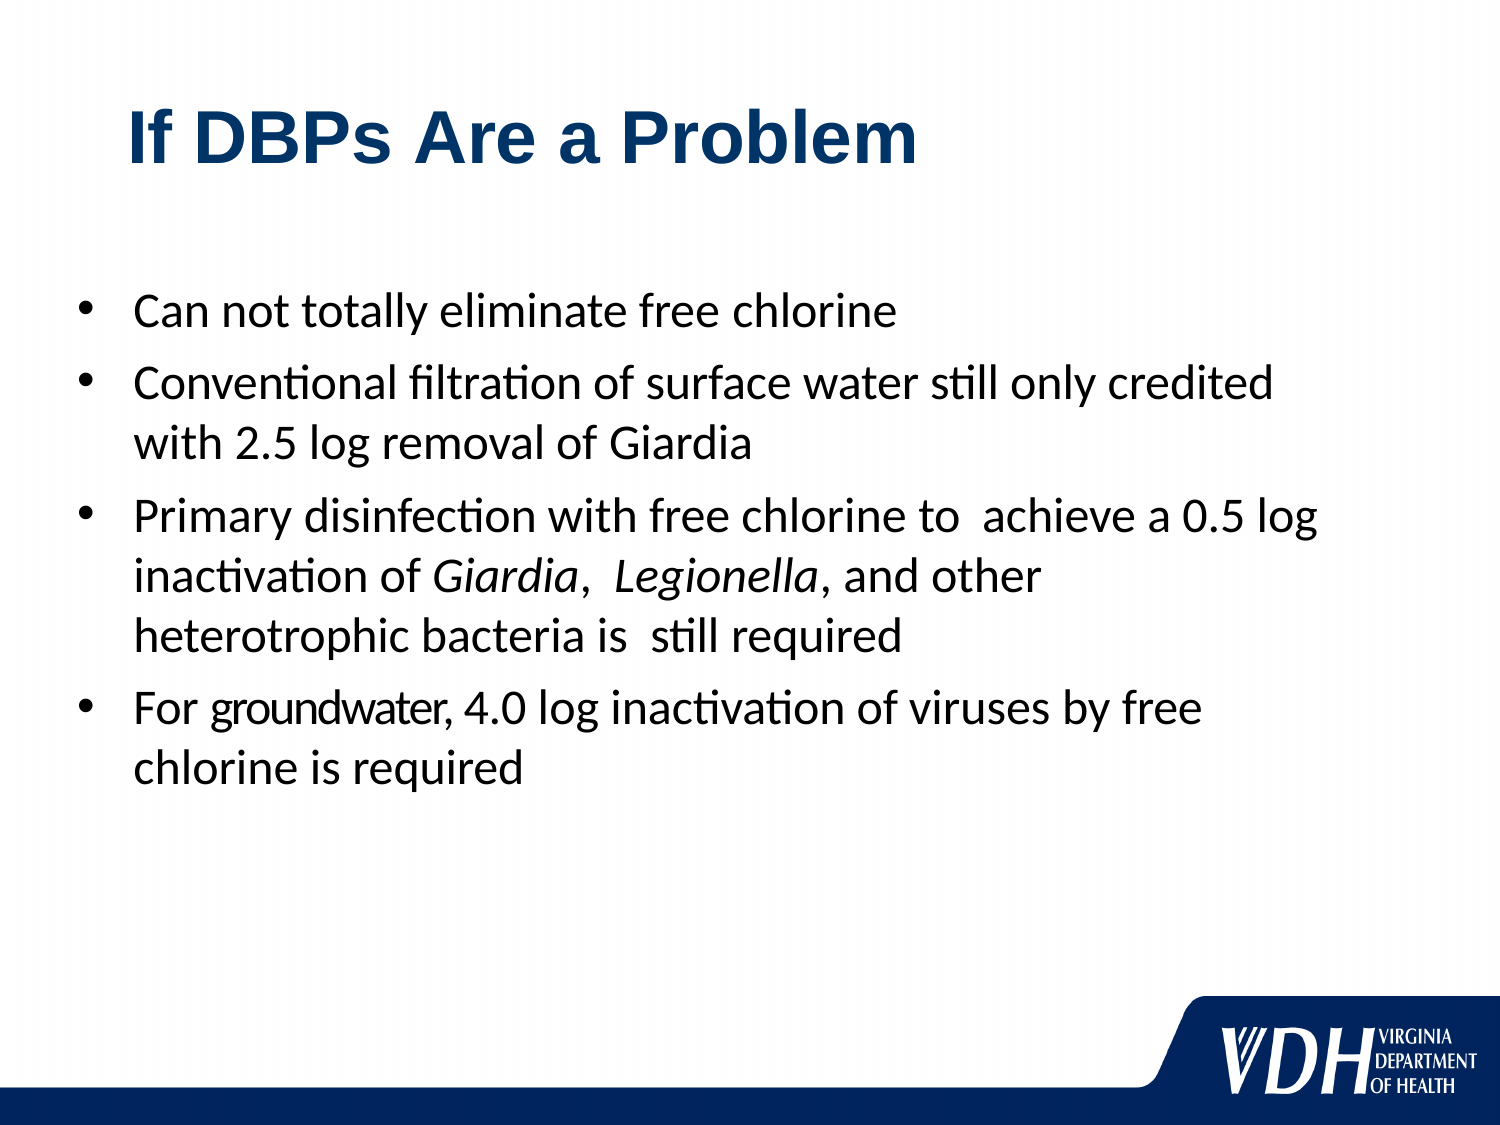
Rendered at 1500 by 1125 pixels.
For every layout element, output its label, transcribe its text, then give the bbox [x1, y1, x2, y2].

title If DBPs Are a Problem [125, 37, 1168, 228]
picture [0, 0, 1500, 1125]
list Can not totally eliminate free chlorine Conventional filtration of surface water still only credited with 2.5 log removal of Giardia Primary disinfection with free chlorine to achieve a 0.5 log inactivation of Giardia, Legionella, and other heterotrophic bacteria is still required For groundwater, 4.0 log inactivation of viruses by free chlorine is required [75, 262, 1338, 915]
